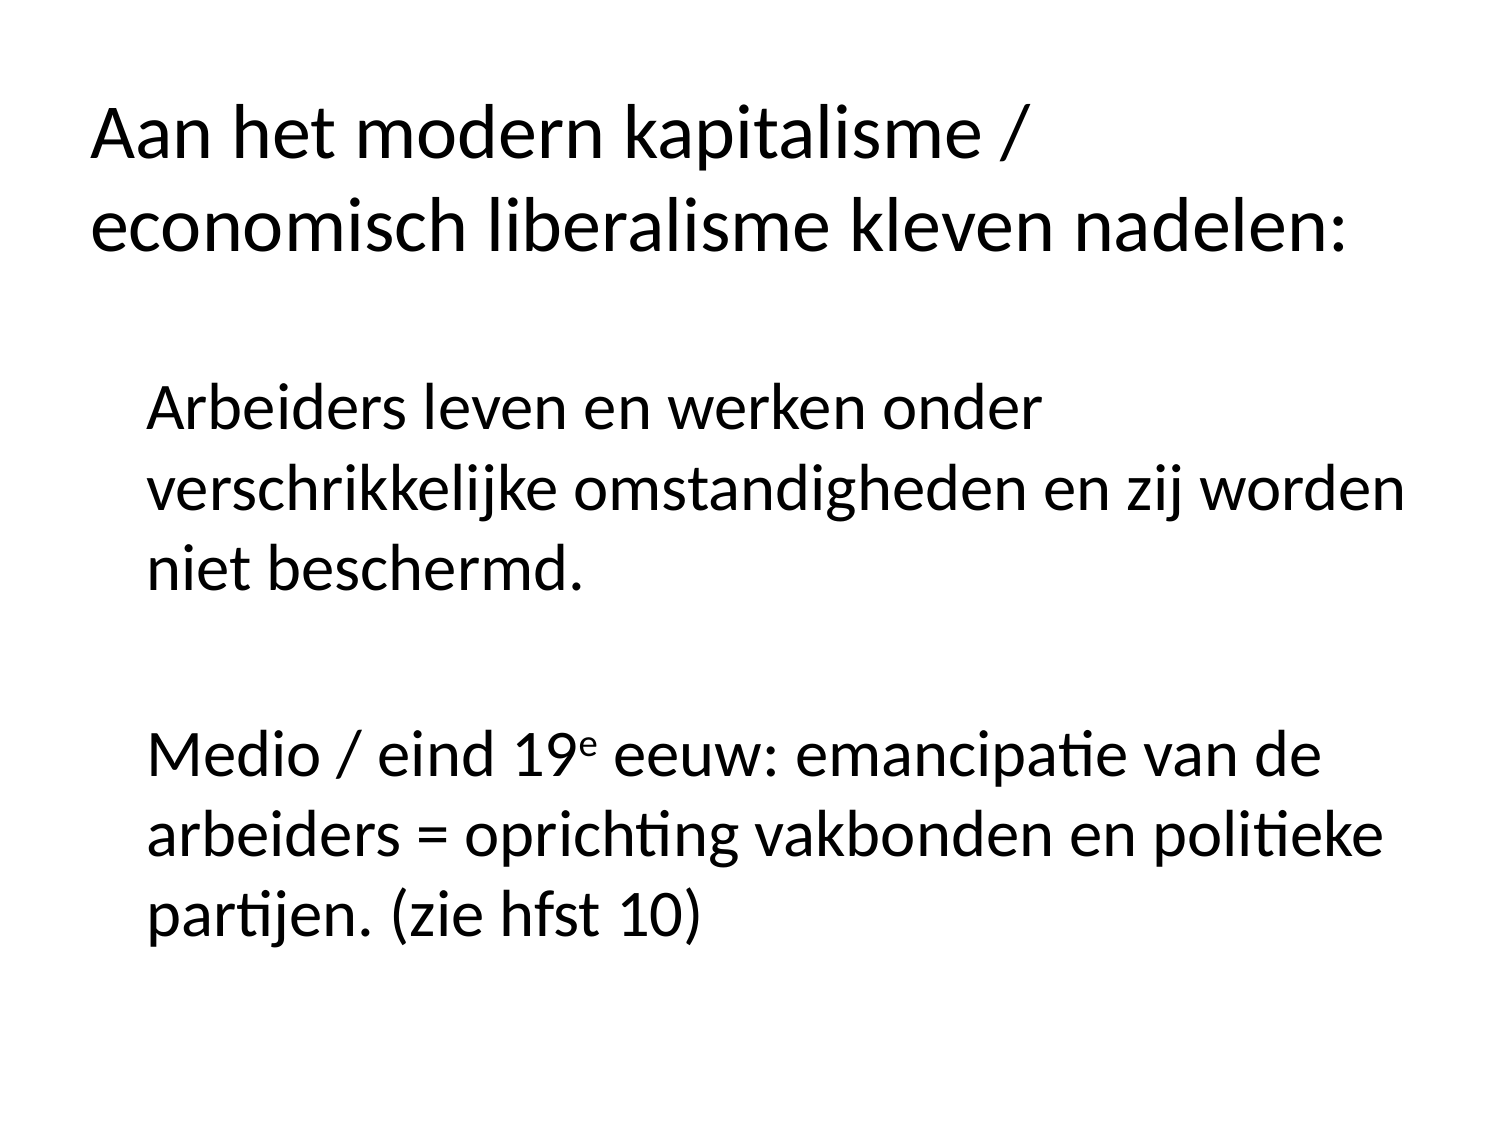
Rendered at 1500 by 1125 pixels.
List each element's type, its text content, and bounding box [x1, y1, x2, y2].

list Arbeiders leven en werken onder verschrikkelijke omstandigheden en zij worden niet beschermd. Medio / eind 19e eeuw: emancipatie van de arbeiders = oprichting vakbonden en politieke partijen. (zie hfst 10) [75, 262, 1425, 1005]
title Aan het modern kapitalisme / economisch liberalisme kleven nadelen: [75, 45, 1425, 262]
